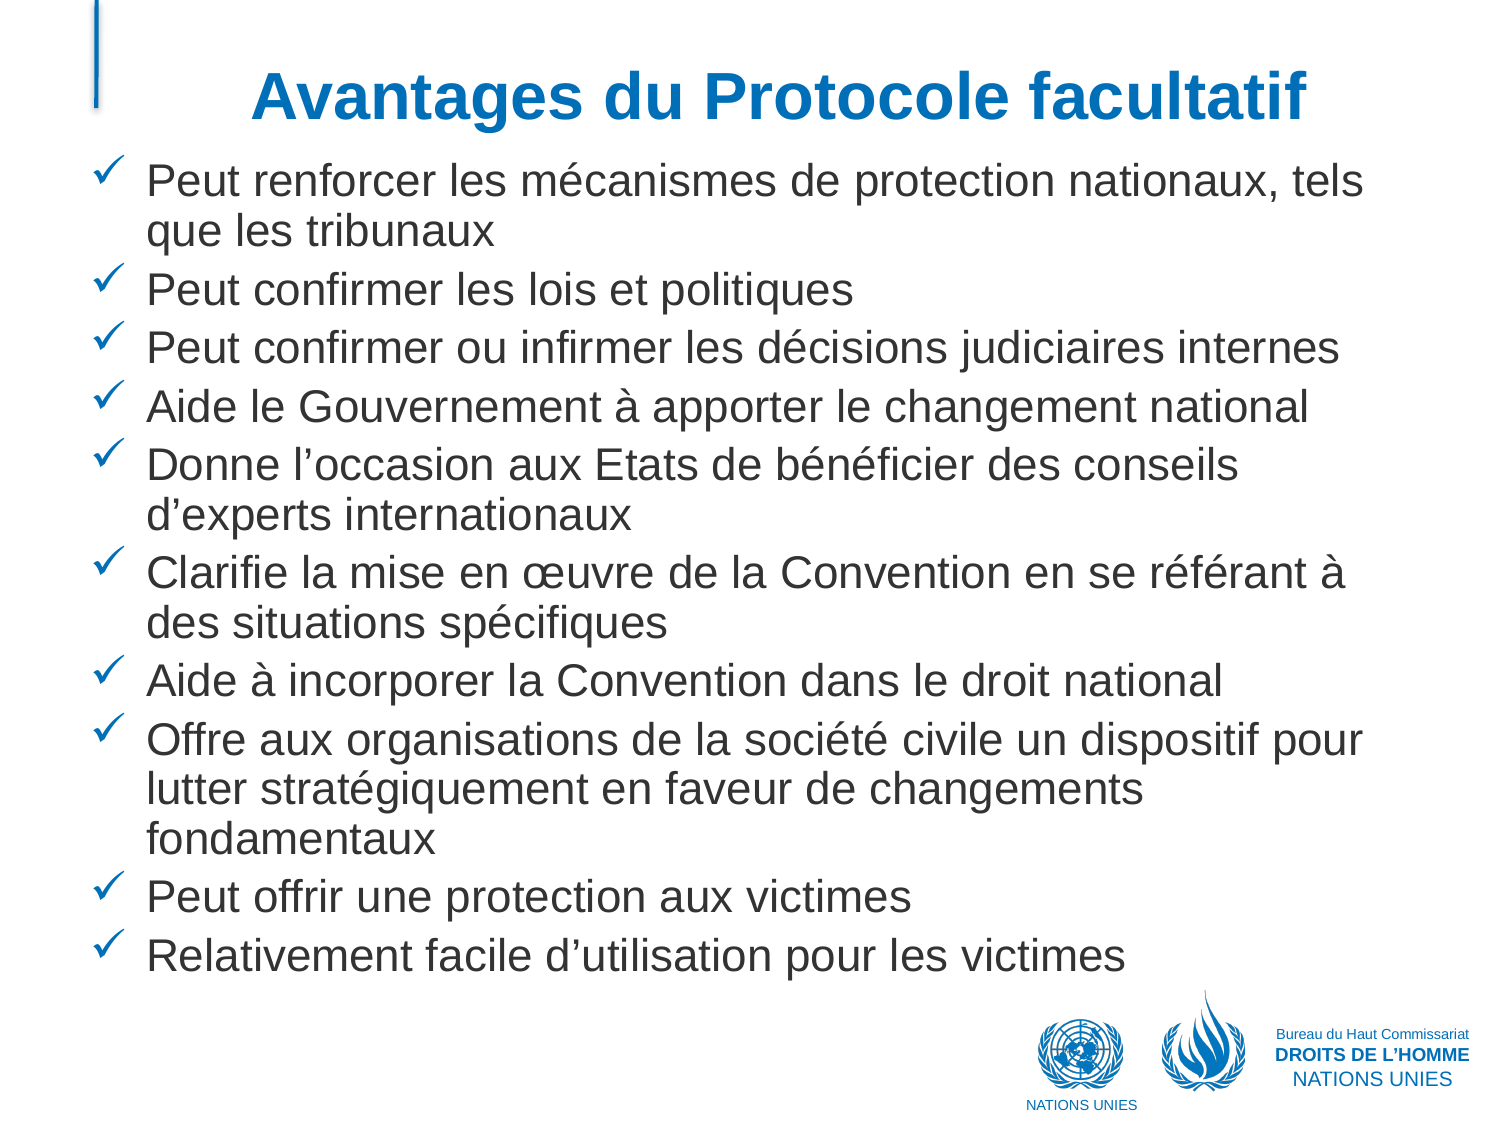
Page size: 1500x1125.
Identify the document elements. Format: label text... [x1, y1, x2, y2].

text_box Bureau du Haut Commissariat DROITS DE L’HOMME NATIONS UNIES [1245, 1017, 1500, 1098]
title Avantages du Protocole facultatif [121, 45, 1437, 149]
picture [1037, 990, 1457, 1107]
text_box NATIONS UNIES [980, 1088, 1184, 1121]
text_box Peut renforcer les mécanismes de protection nationaux, tels que les tribunaux Peut confirmer les lois et politiques Peut confirmer ou infirmer les décisions judiciaires internes Aide le Gouvernement à apporter le changement national Donne l’occasion aux Etats de bénéficier des conseils d’experts internationaux Clarifie la mise en œuvre de la Convention en se référant à des situations spécifiques Aide à incorporer la Convention dans le droit national Offre aux organisations de la société civile un dispositif pour lutter stratégiquement en faveur de changements fondamentaux Peut offrir une protection aux victimes Relativement facile d’utilisation pour les victimes [74, 149, 1437, 1001]
